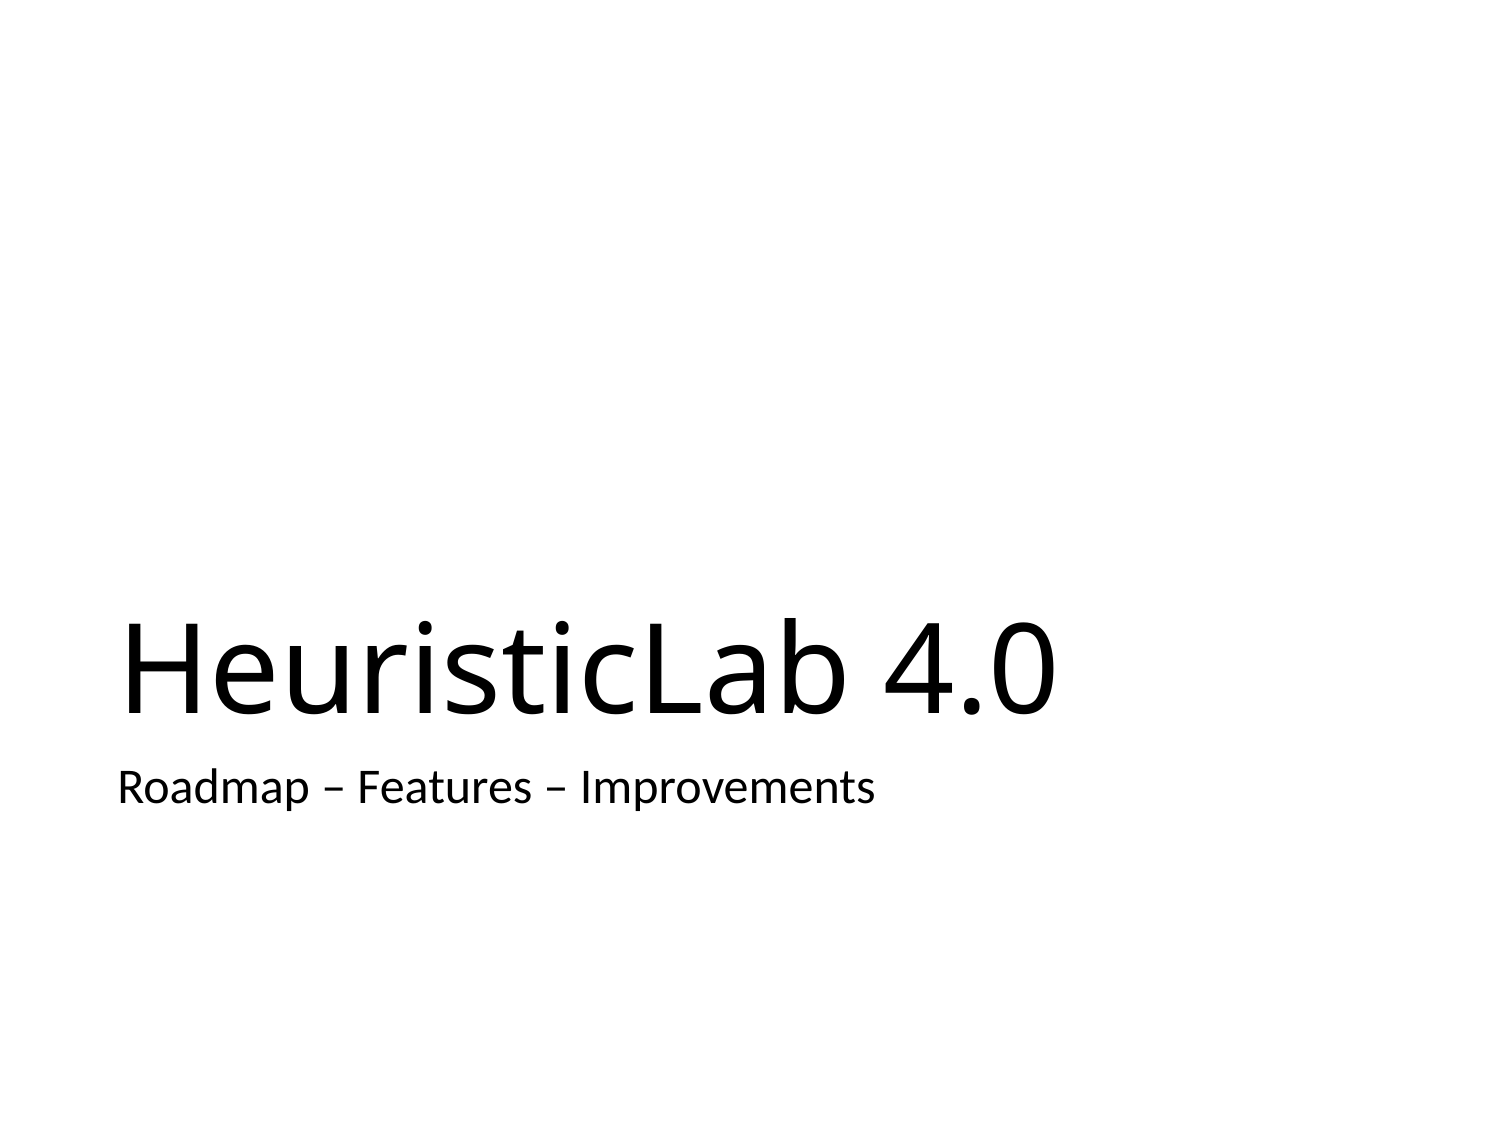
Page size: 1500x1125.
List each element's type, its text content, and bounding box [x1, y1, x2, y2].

title HeuristicLab 4.0 [102, 280, 1397, 749]
list Roadmap – Features – Improvements [102, 752, 1397, 999]
